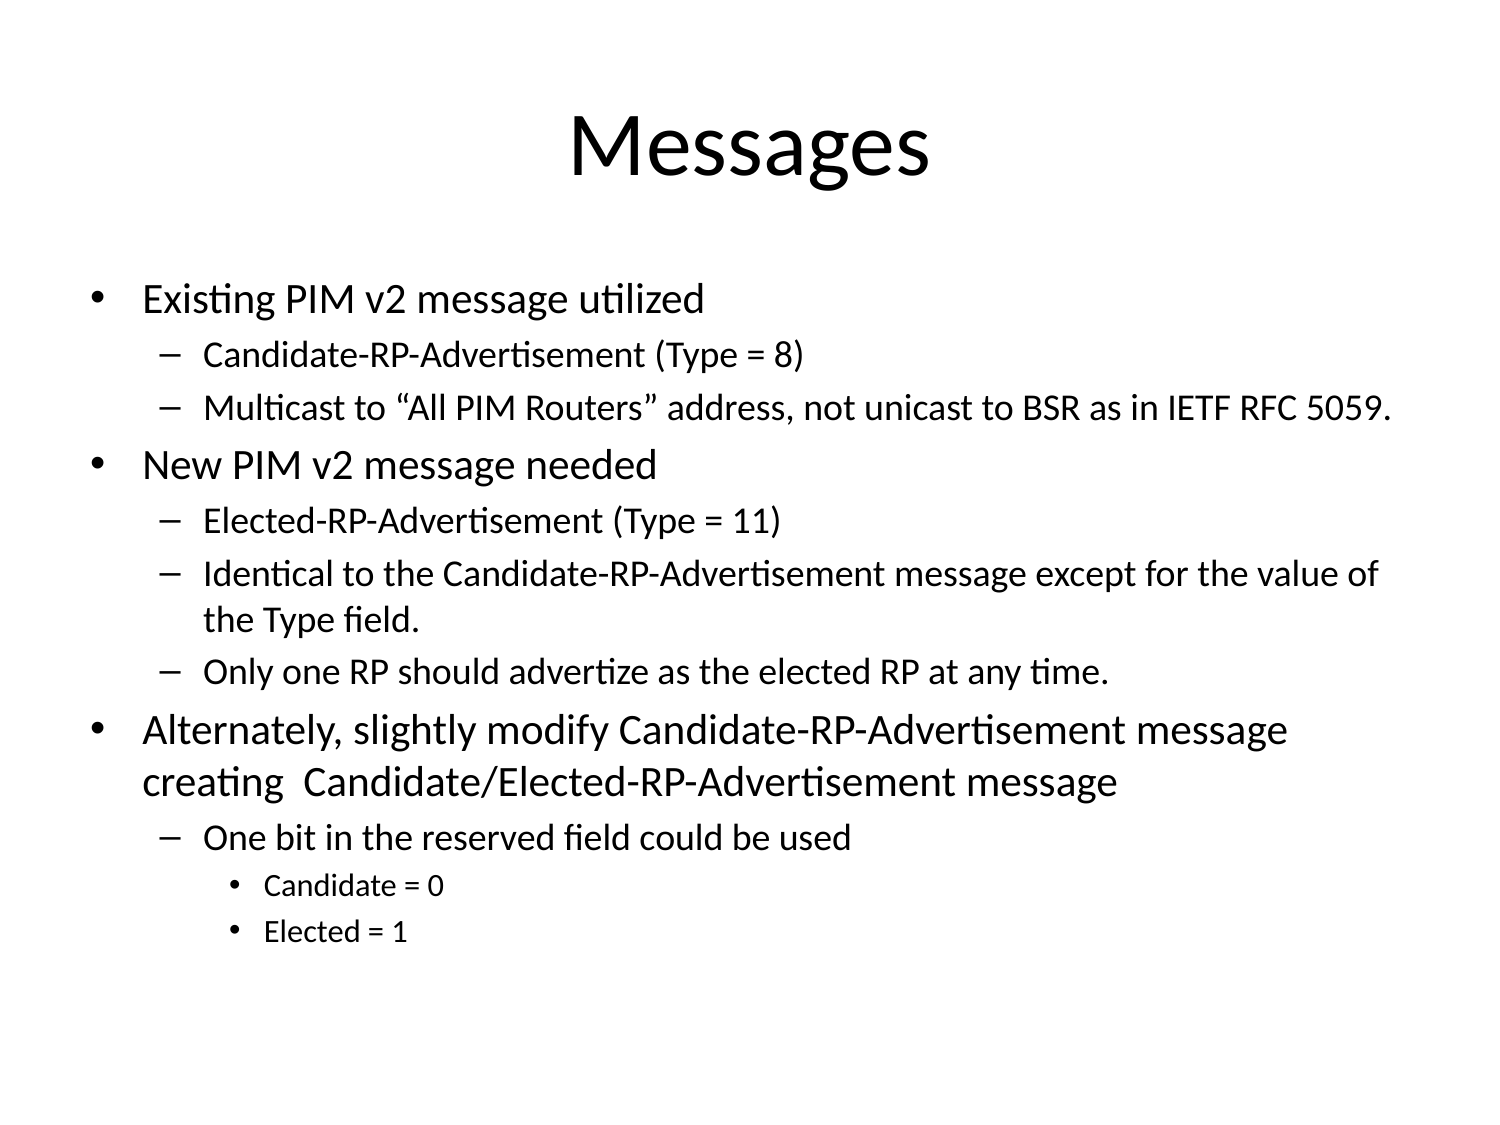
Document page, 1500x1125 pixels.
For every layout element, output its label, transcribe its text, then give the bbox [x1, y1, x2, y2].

title Messages [75, 45, 1425, 233]
list Existing PIM v2 message utilized Candidate-RP-Advertisement (Type = 8) Multicast to “All PIM Routers” address, not unicast to BSR as in IETF RFC 5059. New PIM v2 message needed Elected-RP-Advertisement (Type = 11) Identical to the Candidate-RP-Advertisement message except for the value of the Type field. Only one RP should advertize as the elected RP at any time. Alternately, slightly modify Candidate-RP-Advertisement message creating Candidate/Elected-RP-Advertisement message One bit in the reserved field could be used Candidate = 0 Elected = 1 [75, 262, 1425, 1005]
